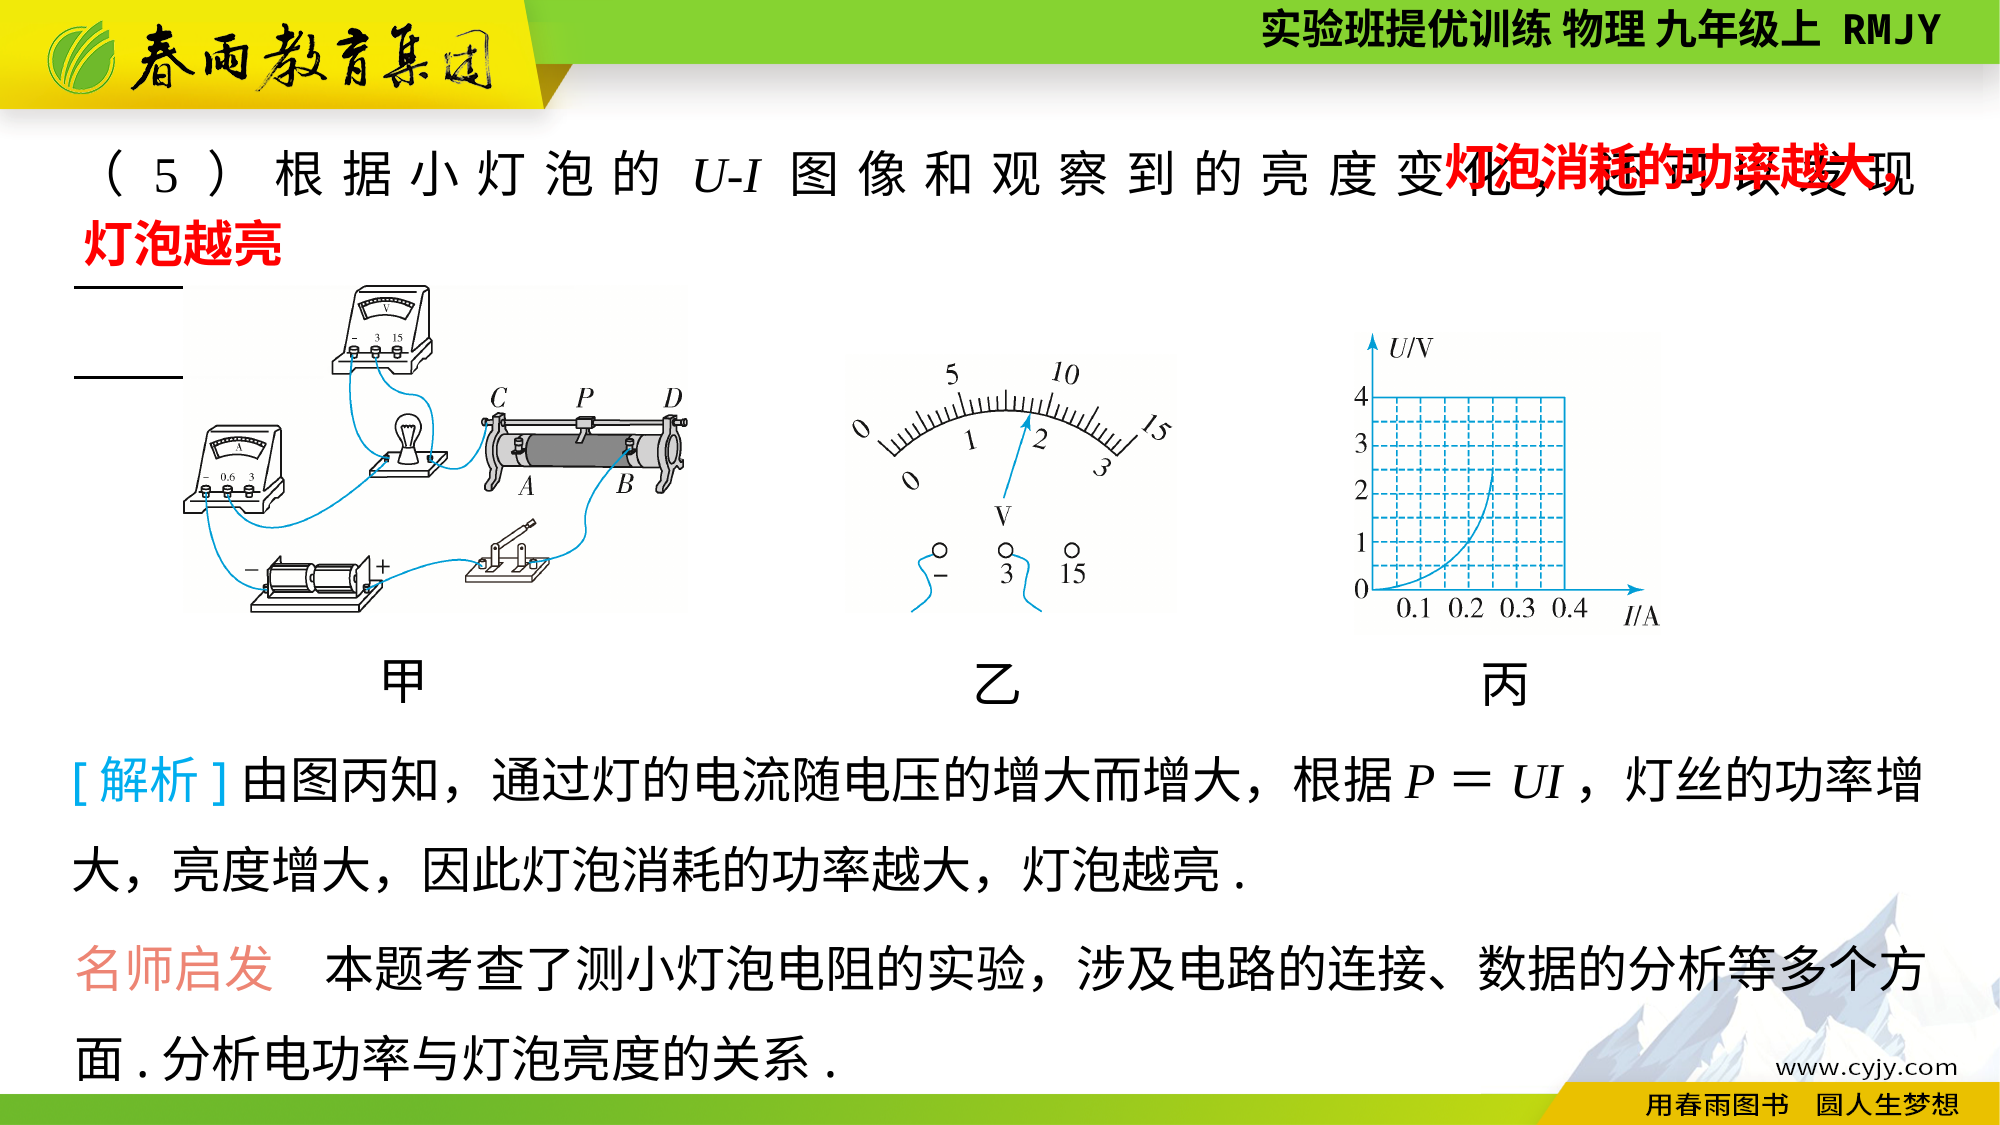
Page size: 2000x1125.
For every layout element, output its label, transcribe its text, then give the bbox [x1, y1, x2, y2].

list （5）根据小灯泡的U-I图像和观察到的亮度变化，还可以发现____________________ __________. [59, 105, 1944, 291]
text_box 乙 [958, 621, 1038, 710]
text_box 灯泡越亮 [68, 204, 299, 280]
text_box 名师启发 本题考查了测小灯泡电阻的实验，涉及电路的连接、数据的分析等多个方面.分析电功率与灯泡亮度的关系. [59, 900, 1944, 1096]
text_box 丙 [1465, 644, 1546, 710]
text_box [解析]由图丙知，通过灯的电流随电压的增大而增大，根据P＝UI，灯丝的功率增大，亮度增大，因此灯泡消耗的功率越大，灯泡越亮. [55, 710, 1941, 906]
text_box 灯泡消耗的功率越大， [1429, 98, 1941, 203]
picture [0, 0, 2000, 1125]
text_box 甲 [363, 620, 444, 710]
